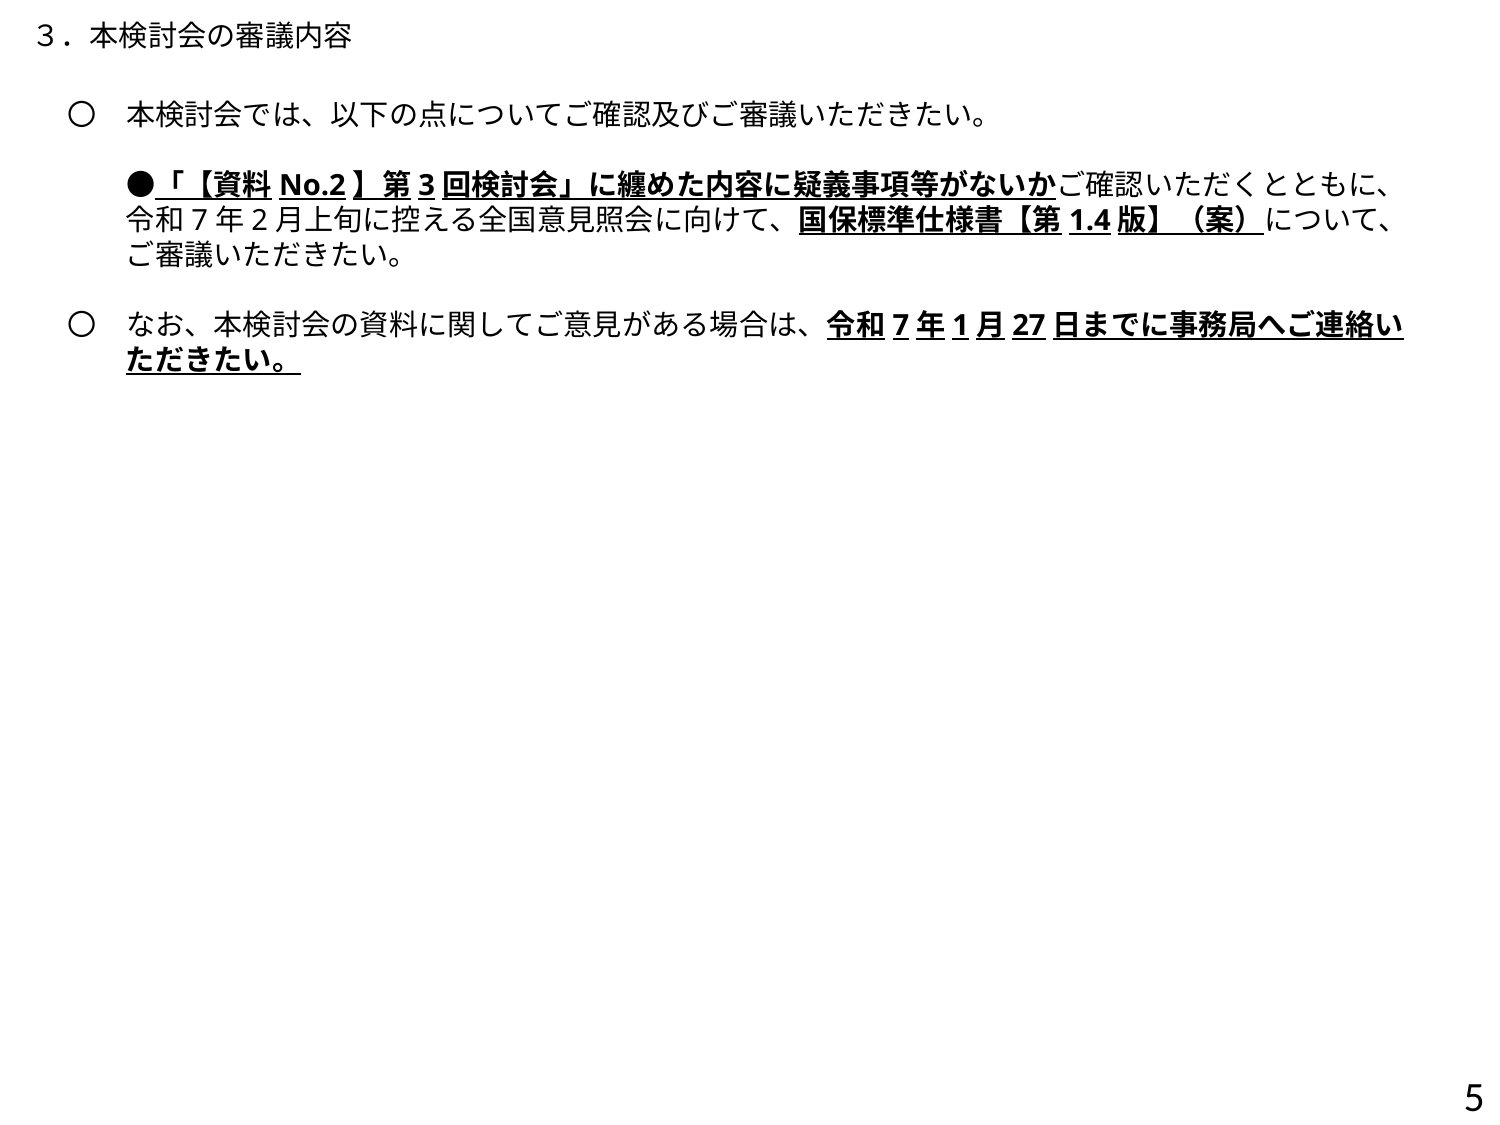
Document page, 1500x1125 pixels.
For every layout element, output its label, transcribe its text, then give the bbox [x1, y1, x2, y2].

text_box 〇 本検討会では、以下の点についてご確認及びご審議いただきたい。 ●「【資料No.2】第3回検討会」に纏めた内容に疑義事項等がないかご確認いただくとともに、令和7年2月上旬に控える全国意見照会に向けて、国保標準仕様書【第1.4版】（案）について、ご審議いただきたい。 〇 なお、本検討会の資料に関してご意見がある場合は、令和7年1月27日までに事務局へご連絡いただきたい。 [52, 96, 1435, 384]
slide_number 4 [1149, 1065, 1500, 1125]
text_box ３．本検討会の審議内容 [16, 2, 1440, 96]
